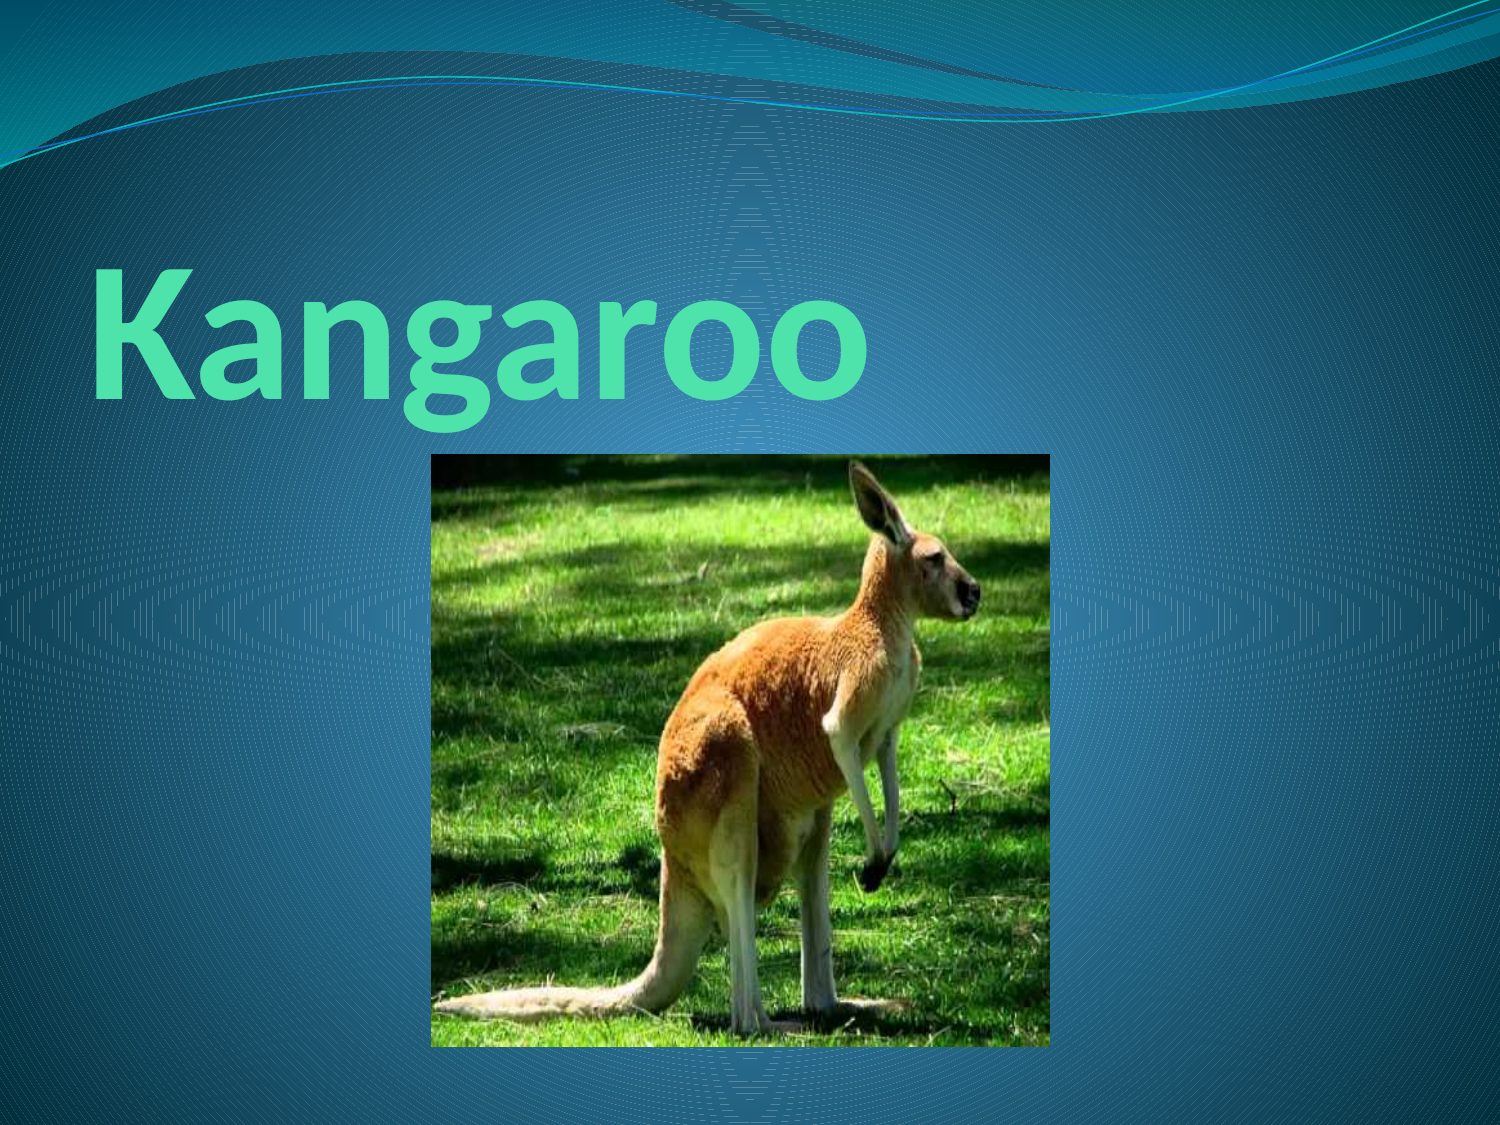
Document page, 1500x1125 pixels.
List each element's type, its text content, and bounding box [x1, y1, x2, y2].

picture [430, 454, 1051, 1048]
title Kangaroo [86, 216, 1362, 440]
